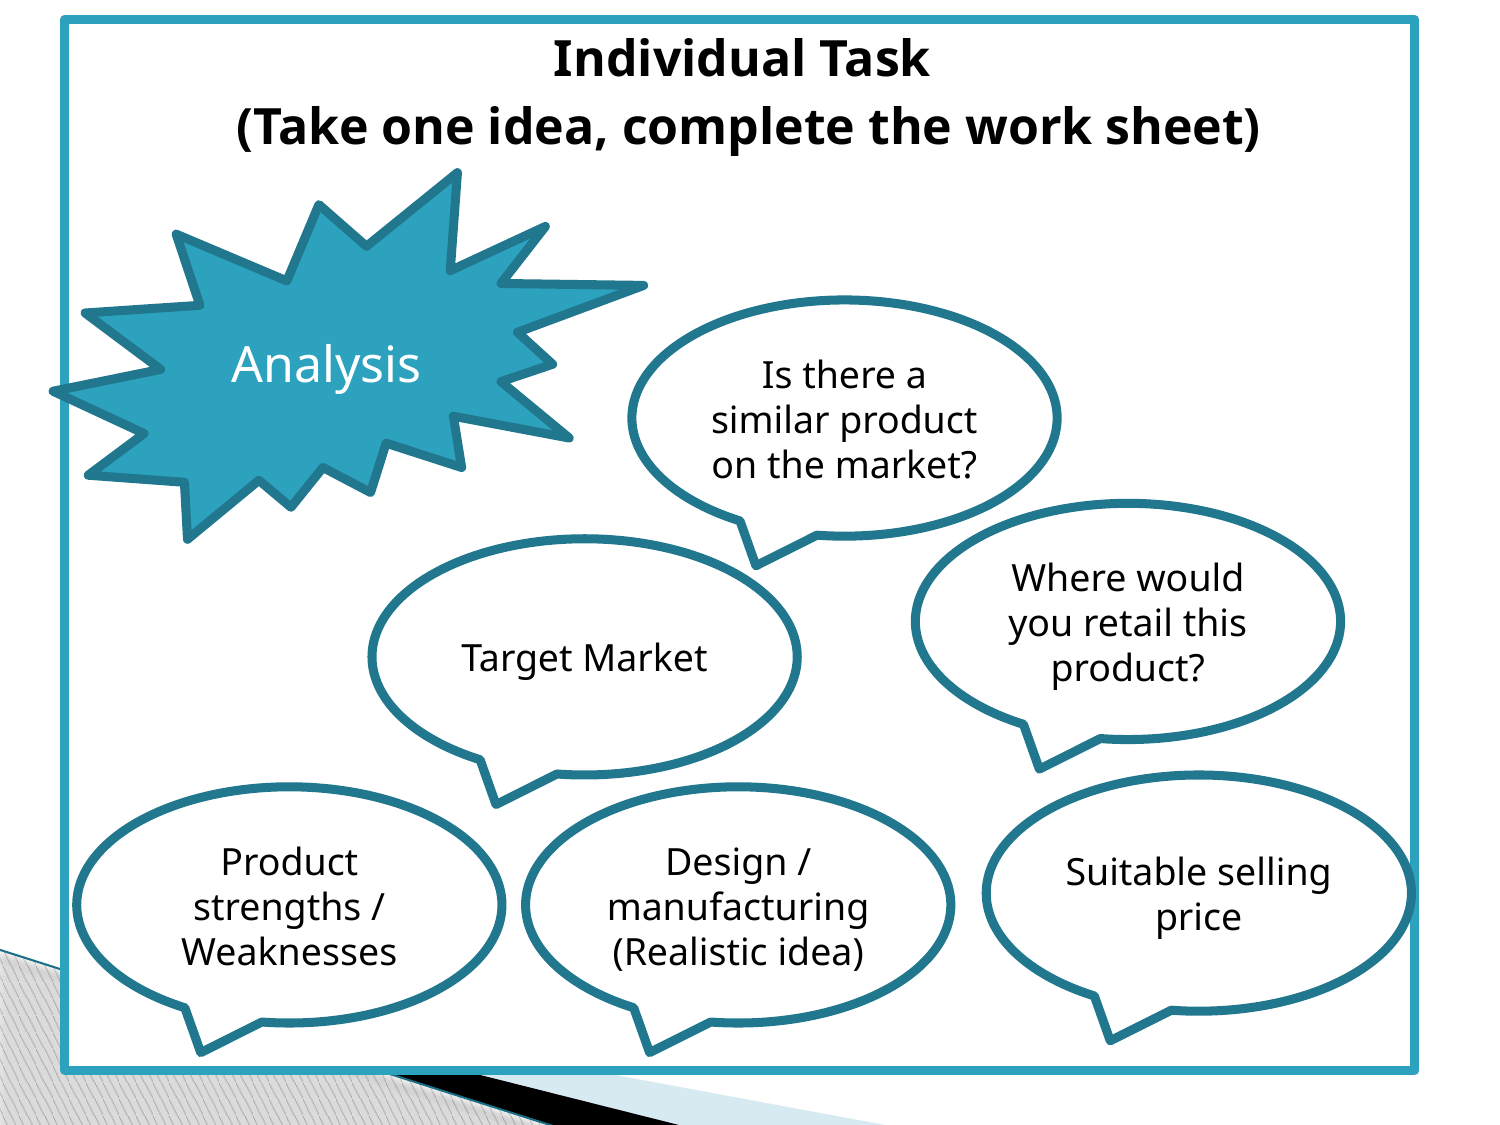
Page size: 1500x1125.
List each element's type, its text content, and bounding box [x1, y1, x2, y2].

text_box Is there a similar product on the market? [627, 295, 1062, 570]
list Individual Task (Take one idea, complete the work sheet) [60, 15, 1419, 1075]
text_box Design / manufacturing (Realistic idea) [521, 782, 956, 1057]
text_box Product strengths / Weaknesses [72, 782, 507, 1057]
text_box Target Market [367, 534, 802, 809]
text_box Suitable selling price [981, 770, 1416, 1045]
text_box Where would you retail this product? [910, 498, 1346, 774]
text_box Analysis [48, 168, 649, 544]
